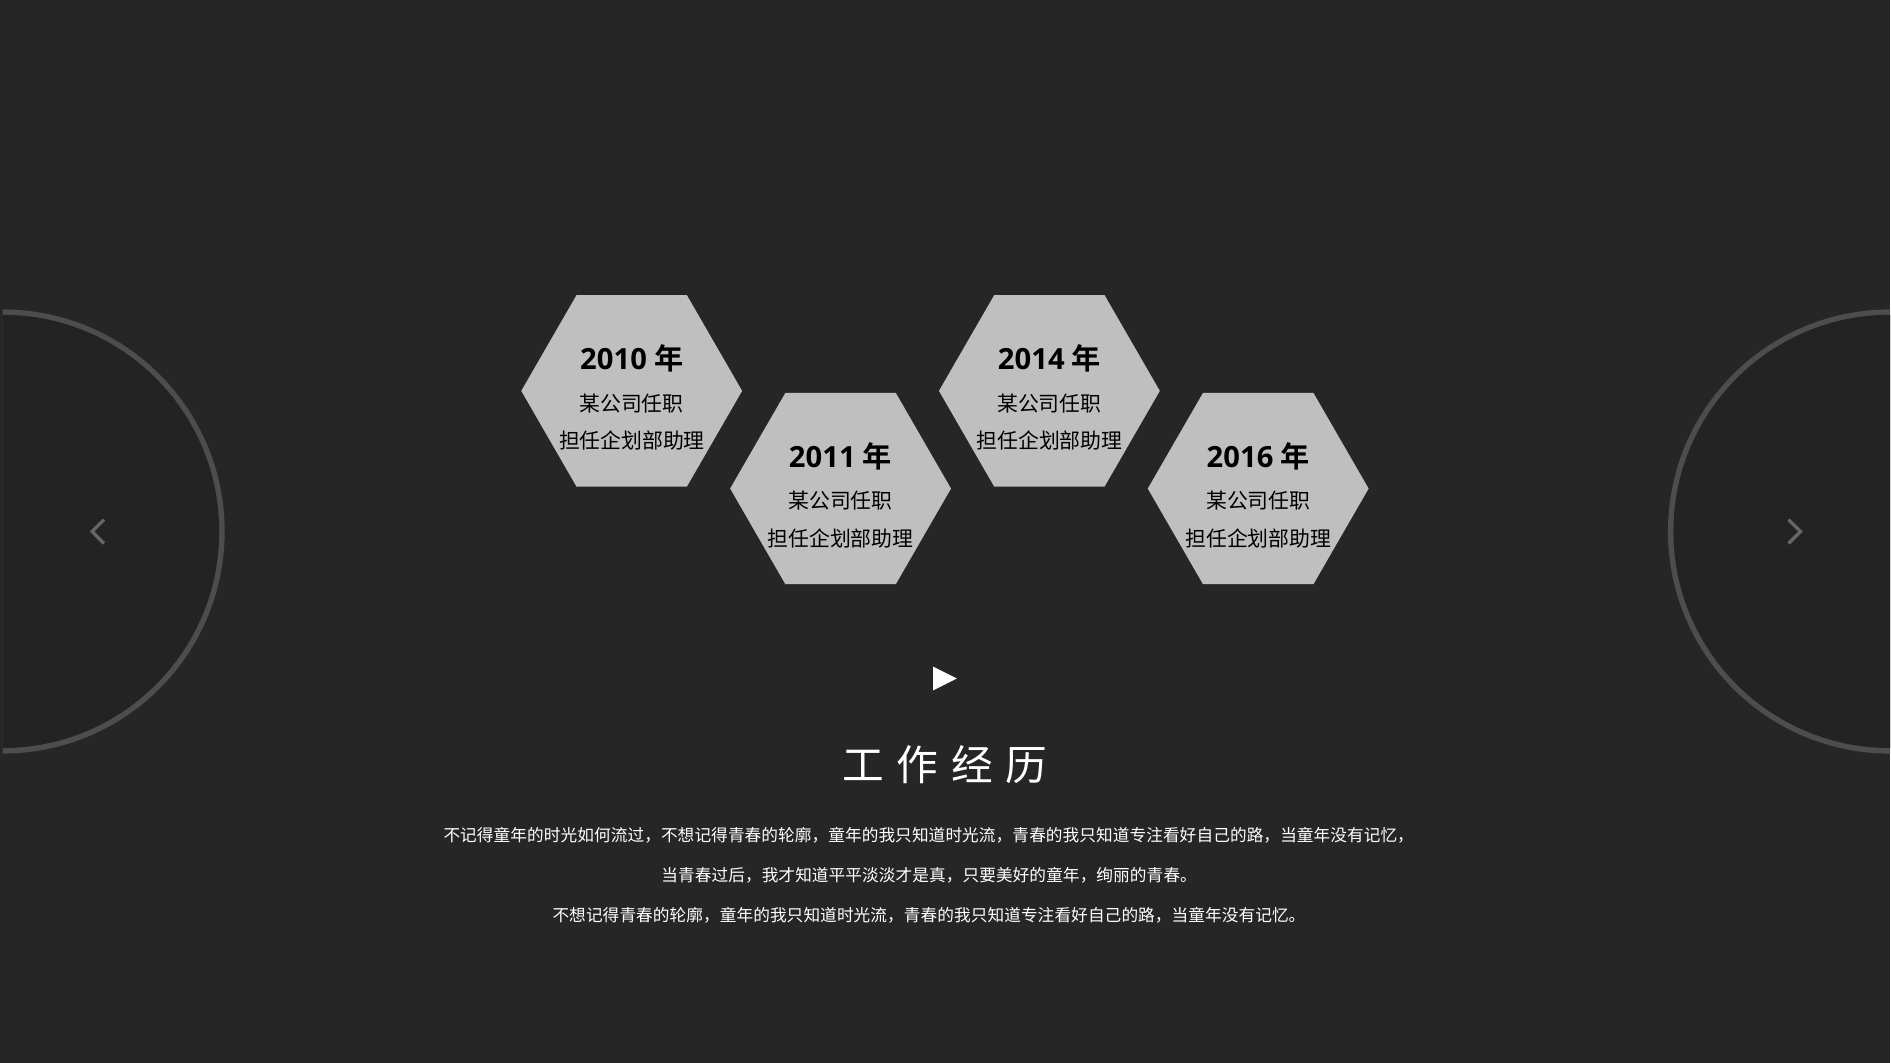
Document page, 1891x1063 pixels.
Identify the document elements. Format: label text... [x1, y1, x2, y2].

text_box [819, 666, 1071, 798]
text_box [1147, 392, 1370, 585]
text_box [729, 392, 952, 585]
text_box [938, 294, 1161, 488]
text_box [520, 294, 743, 488]
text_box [2, 308, 1891, 755]
text_box 不记得童年的时光如何流过，不想记得青春的轮廓，童年的我只知道时光流，青春的我只知道专注看好自己的路，当童年没有记忆， 当青春过后，我才知道平平淡淡才是真，只要美好的童年，绚丽的青春。 不想记得青春的轮廓，童年的我只知道时光流，青春的我只知道专注看好自己的路，当童年没有记忆。 [428, 797, 1430, 932]
